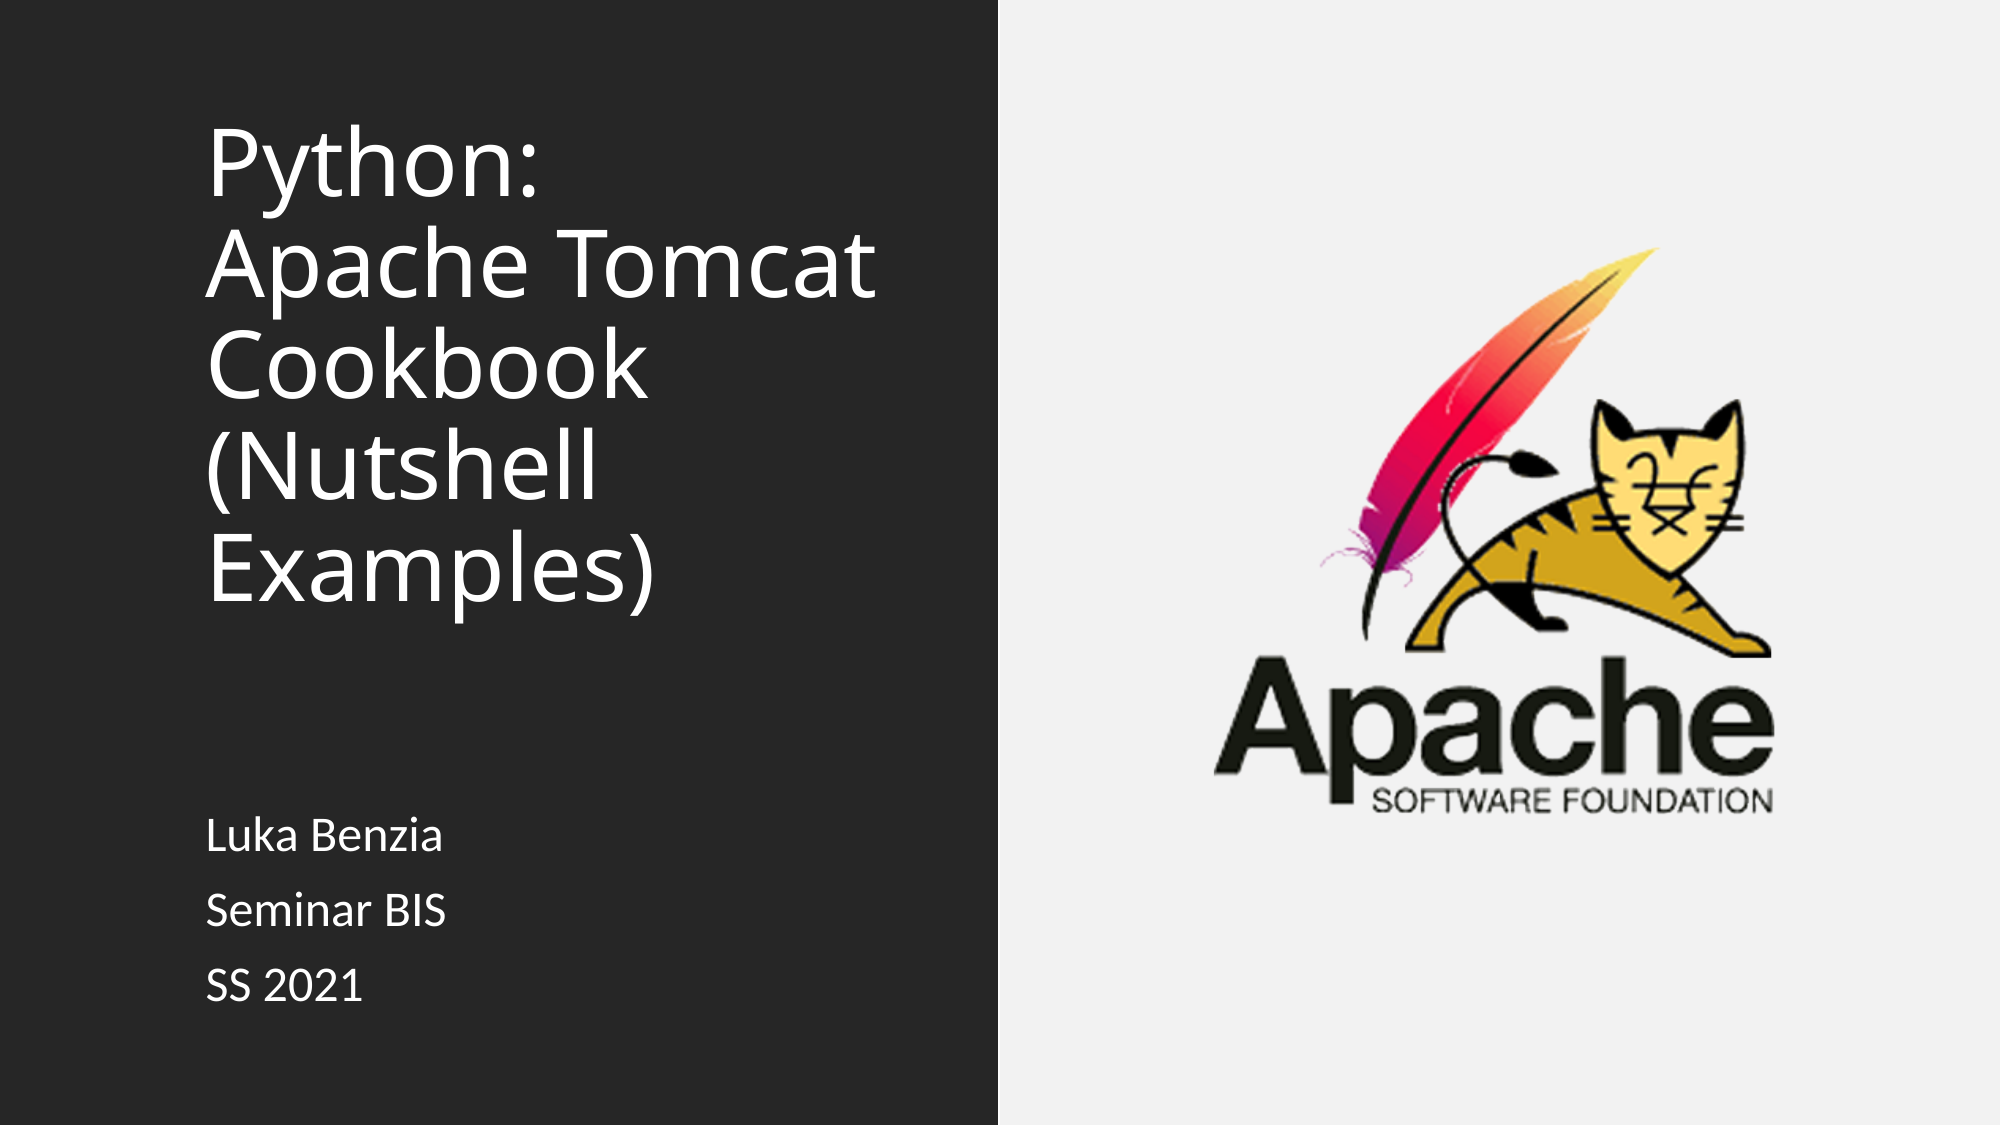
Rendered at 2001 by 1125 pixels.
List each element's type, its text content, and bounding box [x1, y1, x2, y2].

subtitle Luka Benzia Seminar BIS SS 2021 [190, 797, 894, 1020]
picture [1105, 167, 1895, 957]
text_box [0, 0, 999, 1125]
title Python: Apache Tomcat Cookbook (Nutshell Examples) [190, 107, 894, 775]
text_box [999, 0, 2000, 1125]
